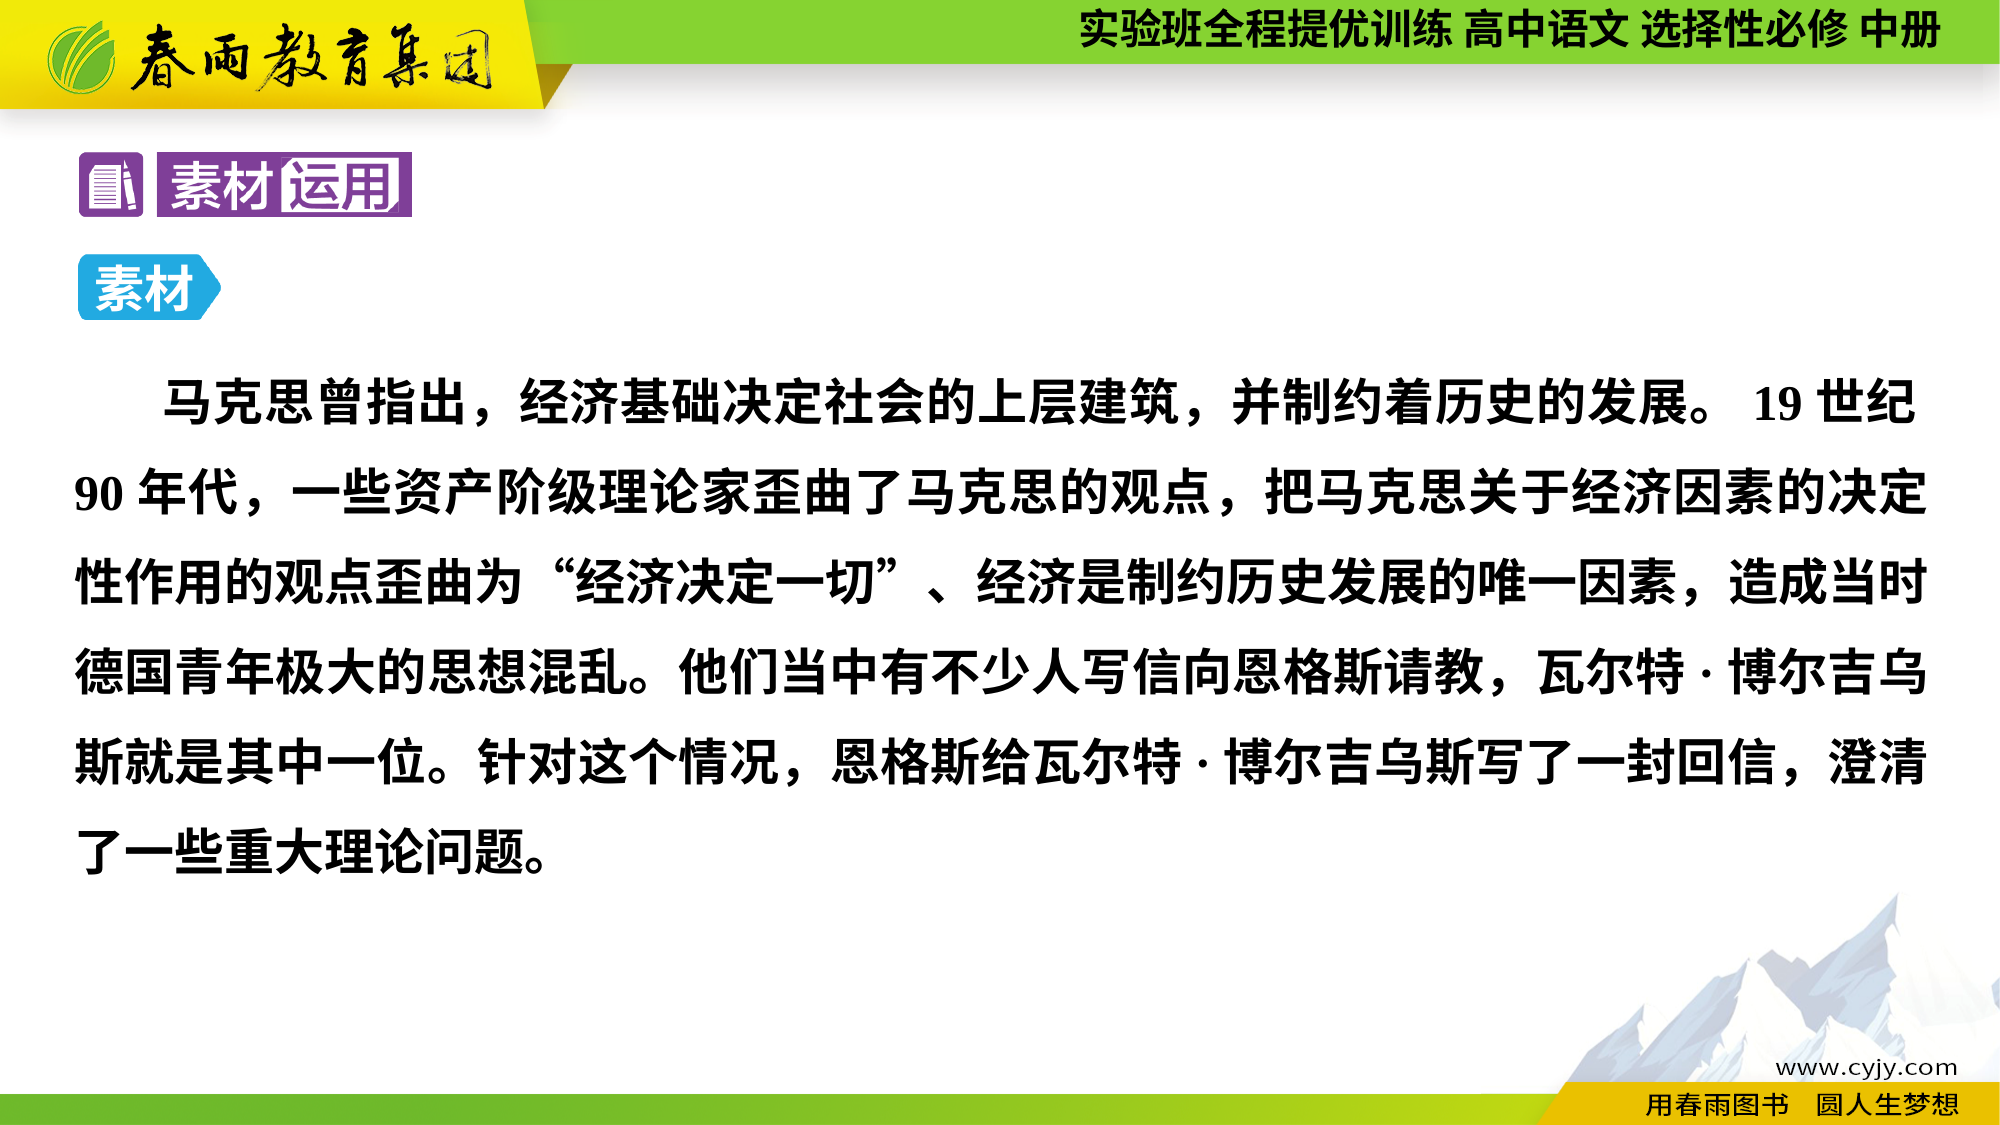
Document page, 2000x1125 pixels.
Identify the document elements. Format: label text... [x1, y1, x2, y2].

picture [0, 0, 2000, 1125]
list 马克思曾指出，经济基础决定社会的上层建筑，并制约着历史的发展。19世纪90年代，一些资产阶级理论家歪曲了马克思的观点，把马克思关于经济因素的决定性作用的观点歪曲为“经济决定一切”、经济是制约历史发展的唯一因素，造成当时德国青年极大的思想混乱。他们当中有不少人写信向恩格斯请教，瓦尔特·博尔吉乌斯就是其中一位。针对这个情况，恩格斯给瓦尔特·博尔吉乌斯写了一封回信，澄清了一些重大理论问题。 [59, 332, 1944, 882]
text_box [78, 249, 221, 326]
